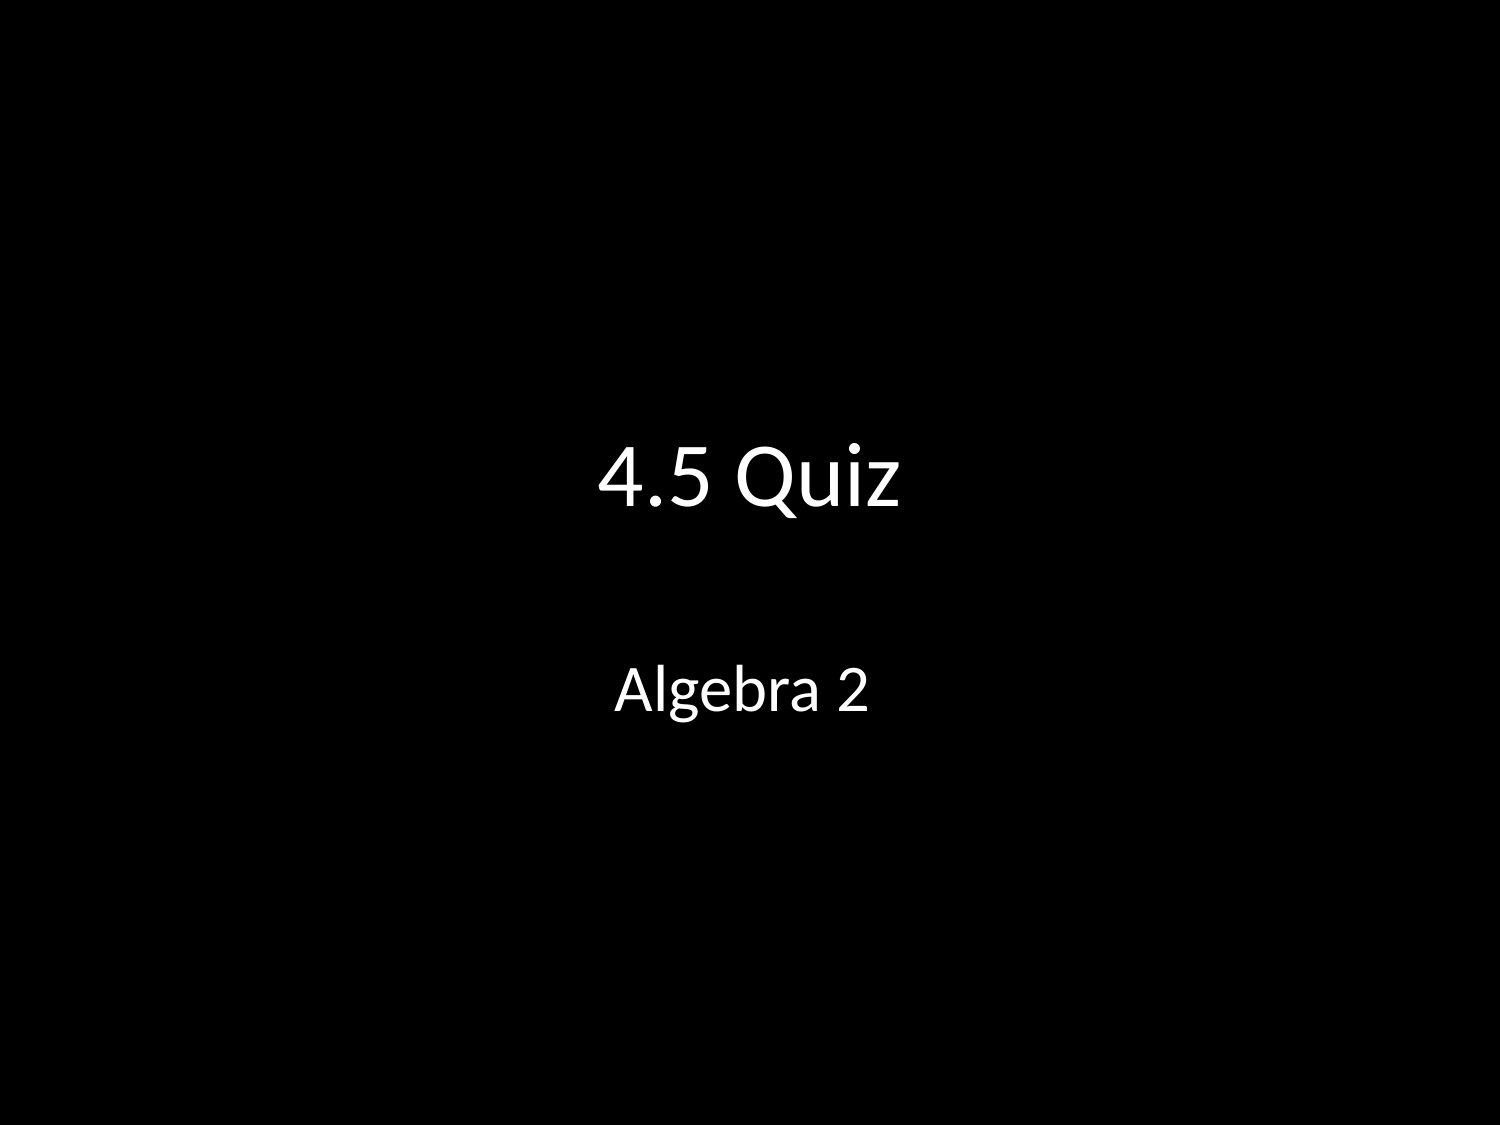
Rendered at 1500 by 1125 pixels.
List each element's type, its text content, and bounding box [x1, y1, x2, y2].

title 4.5 Quiz [112, 349, 1388, 591]
subtitle Algebra 2 [225, 637, 1275, 925]
